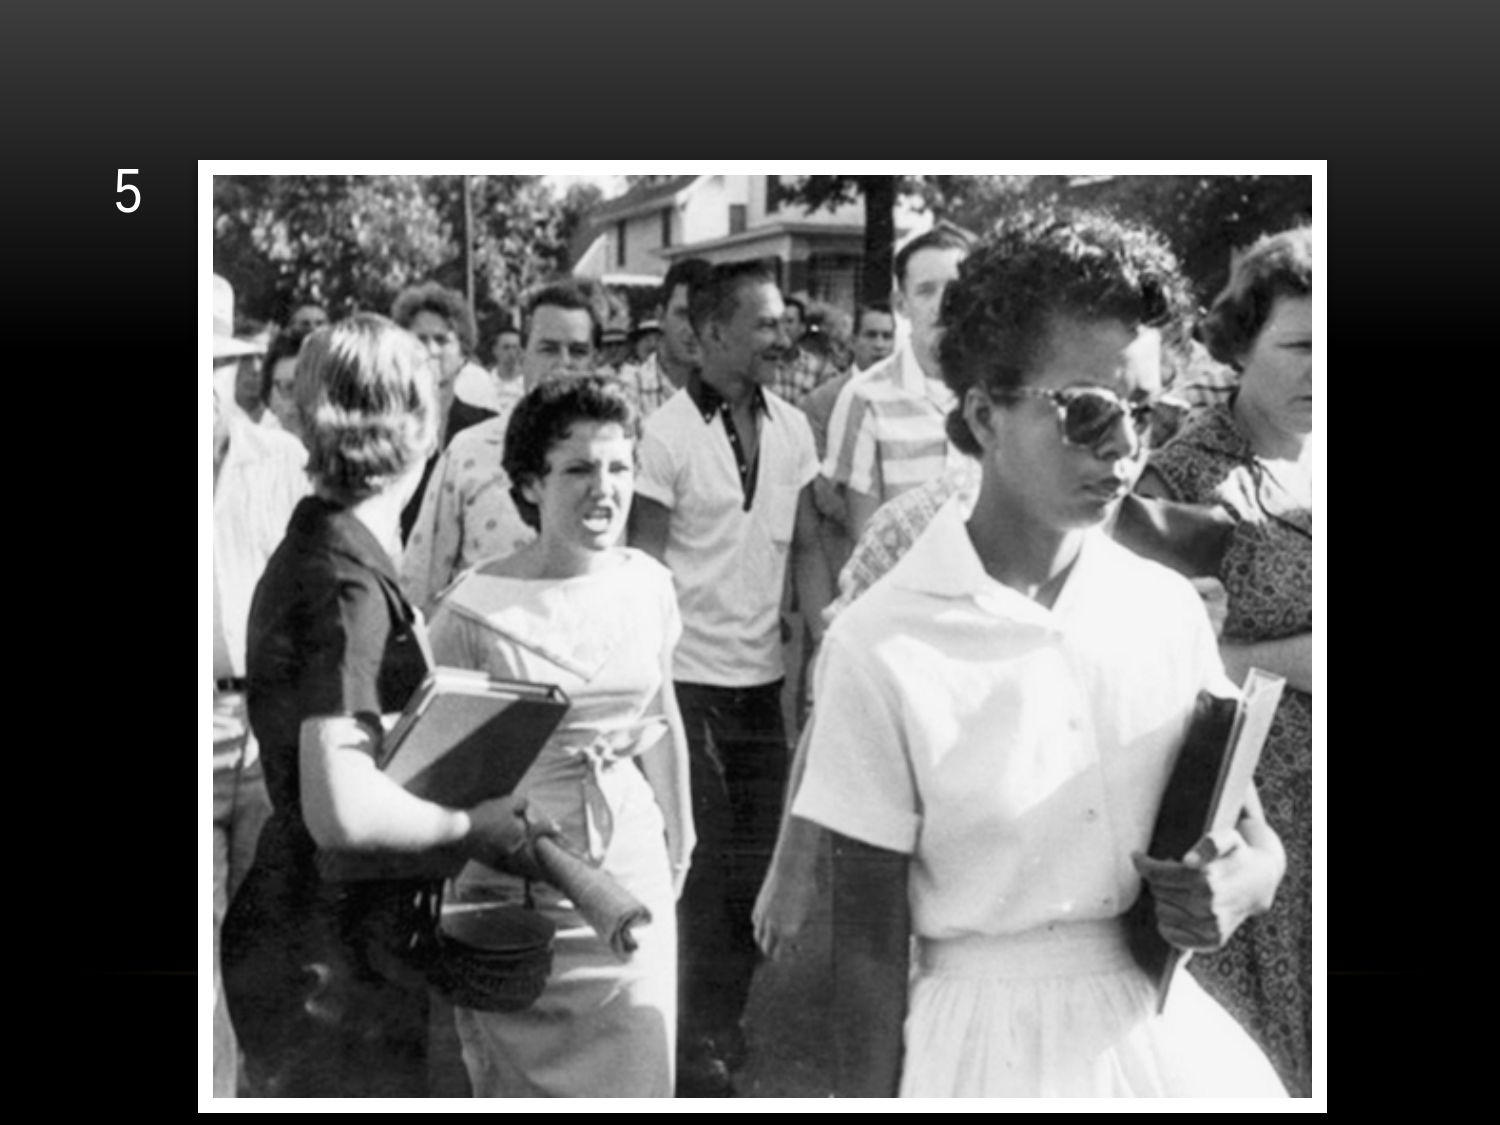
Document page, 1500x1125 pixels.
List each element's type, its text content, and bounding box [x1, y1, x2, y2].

picture [0, 0, 1500, 1125]
title 5 [99, 45, 1400, 233]
